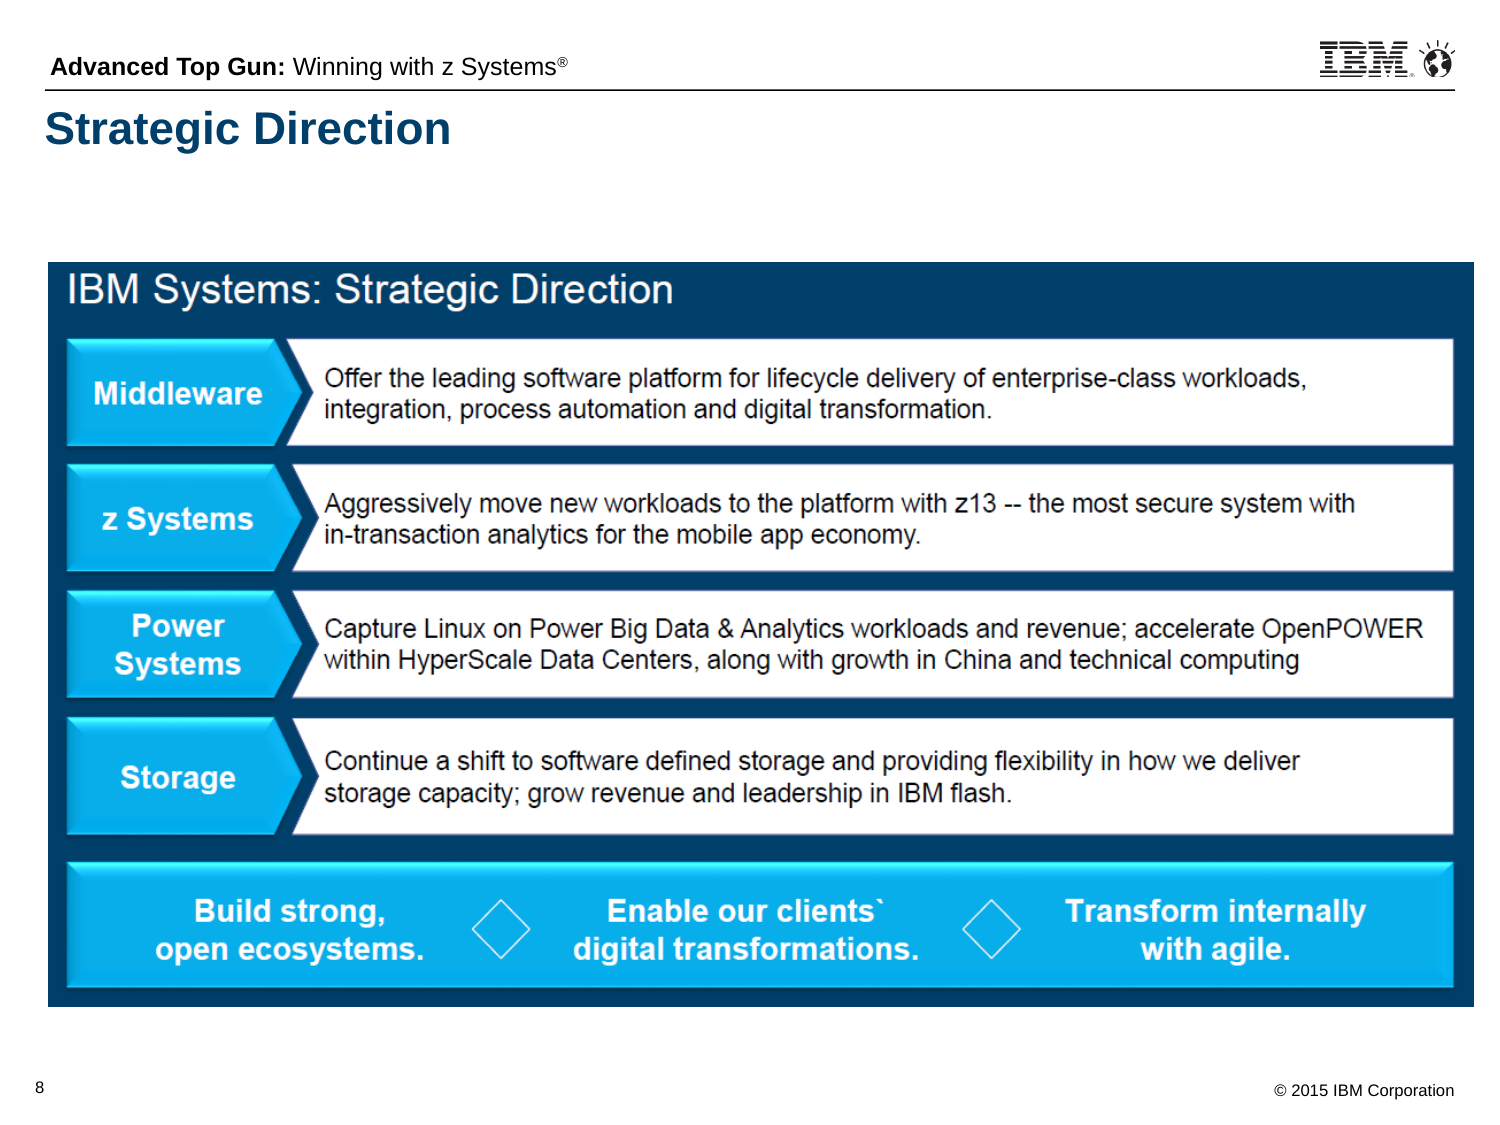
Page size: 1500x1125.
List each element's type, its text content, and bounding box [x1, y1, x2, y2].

text_box Strategic Direction [29, 97, 1455, 203]
picture [48, 262, 1474, 1007]
slide_number 8 [19, 1069, 81, 1101]
